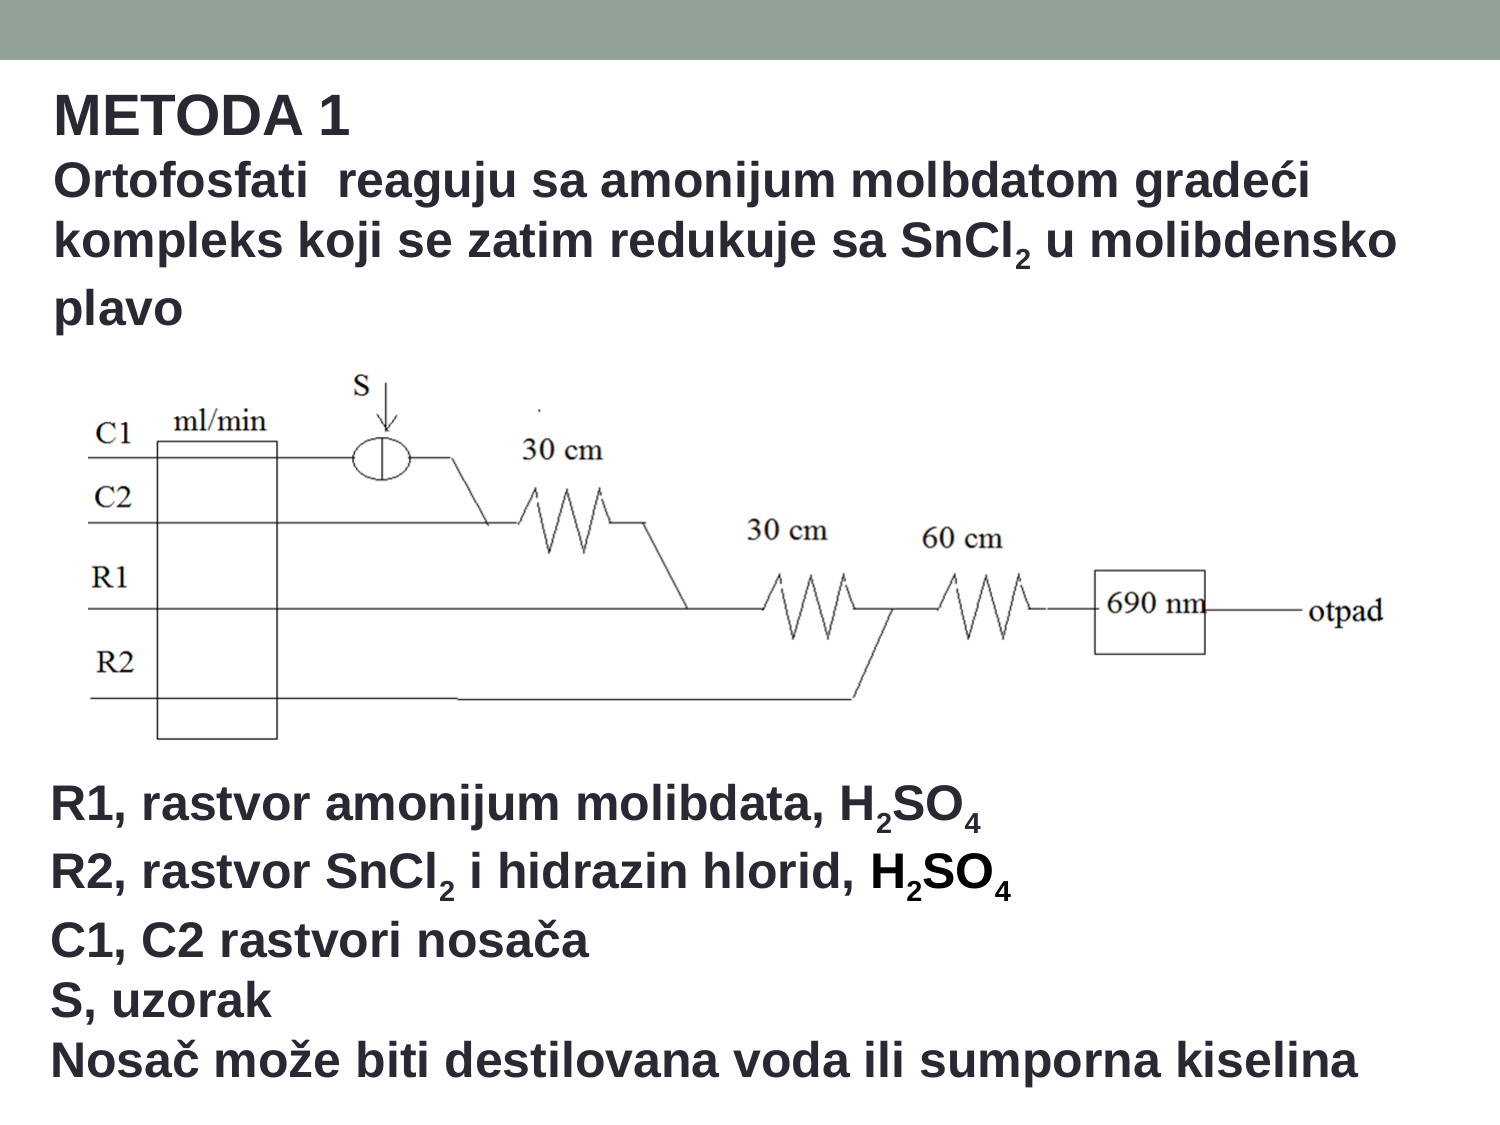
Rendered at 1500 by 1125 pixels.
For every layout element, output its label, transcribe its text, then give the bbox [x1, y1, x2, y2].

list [88, 326, 1400, 764]
text_box R1, rastvor amonijum molibdata, H2SO4 R2, rastvor SnCl2 i hidrazin hlorid, H2SO4 C1, C2 rastvori nosača S, uzorak Nosač može biti destilovana voda ili sumporna kiselina [35, 763, 1453, 1095]
text_box METODA 1 Ortofosfati reaguju sa amonijum molbdatom gradeći kompleks koji se zatim redukuje sa SnCl2 u molibdensko plavo [38, 0, 1415, 343]
